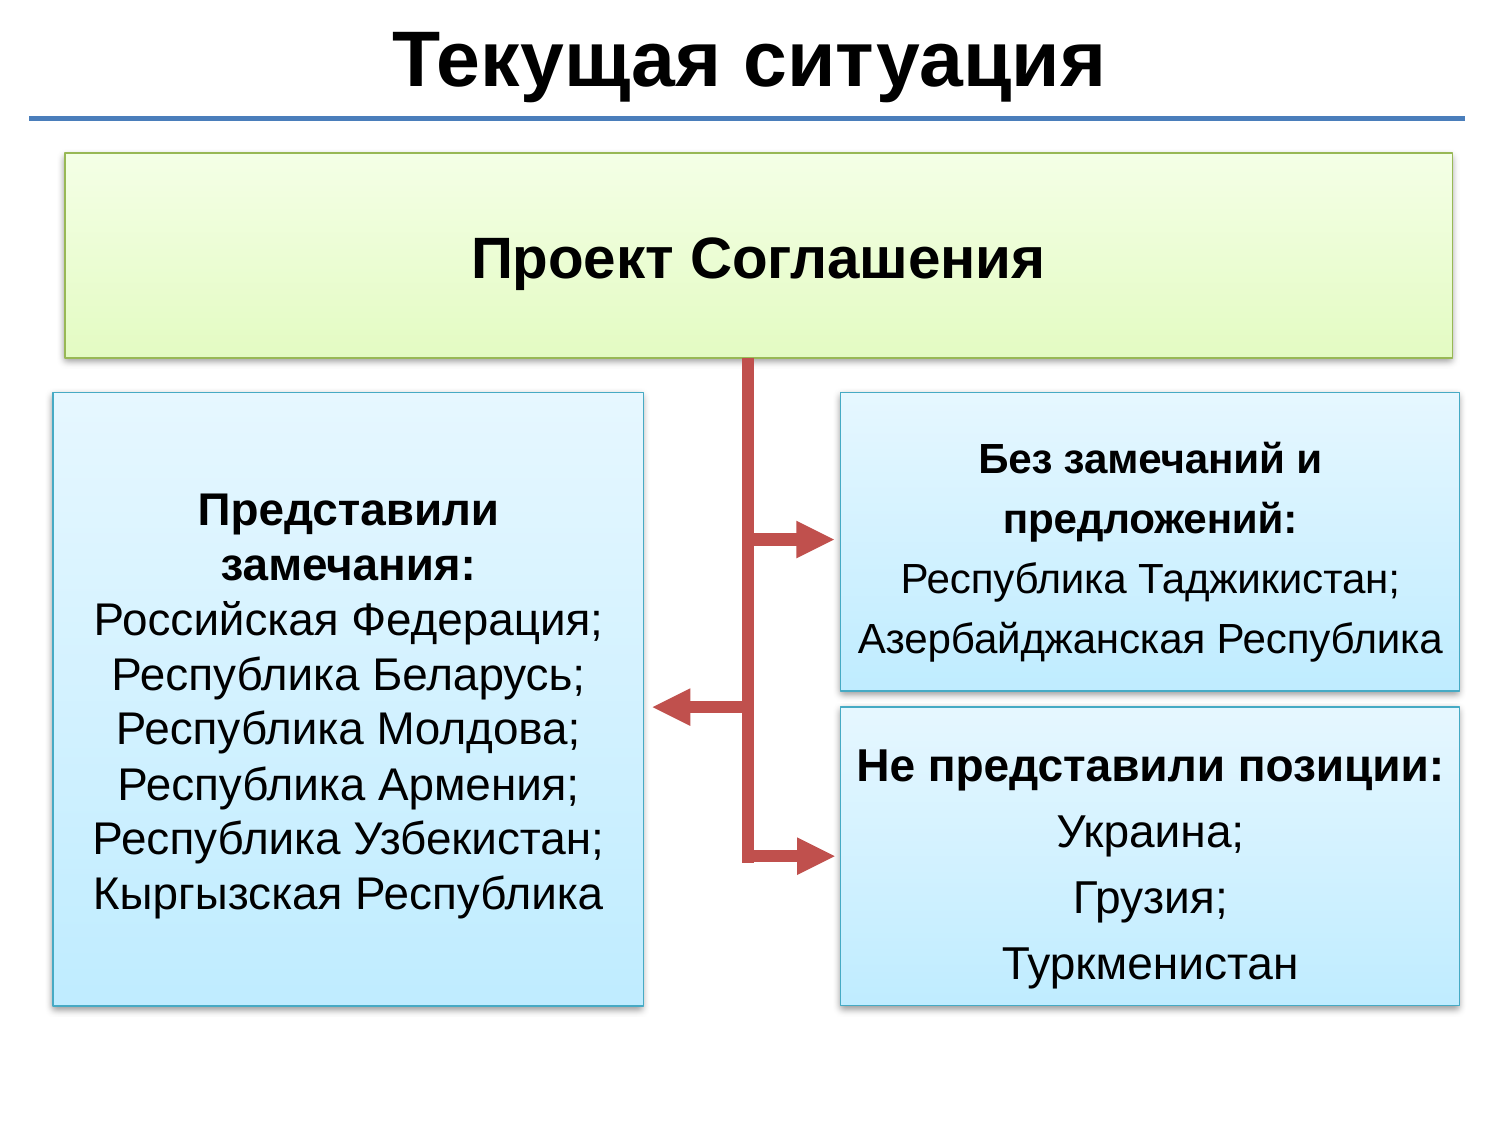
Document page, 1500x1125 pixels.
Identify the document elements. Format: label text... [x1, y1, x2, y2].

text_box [652, 357, 835, 863]
text_box Проект Соглашения [64, 152, 1453, 359]
text_box Без замечаний и предложений: Республика Таджикистан; Азербайджанская Республика [840, 392, 1460, 692]
title Текущая ситуация [0, 0, 1500, 111]
text_box Не представили позиции: Украина; Грузия; Туркменистан [840, 706, 1460, 1006]
text_box Представили замечания: Российская Федерация; Республика Беларусь; Республика Молдова; Республика Армения; Республика Узбекистан; Кыргызская Республика [52, 392, 644, 1007]
